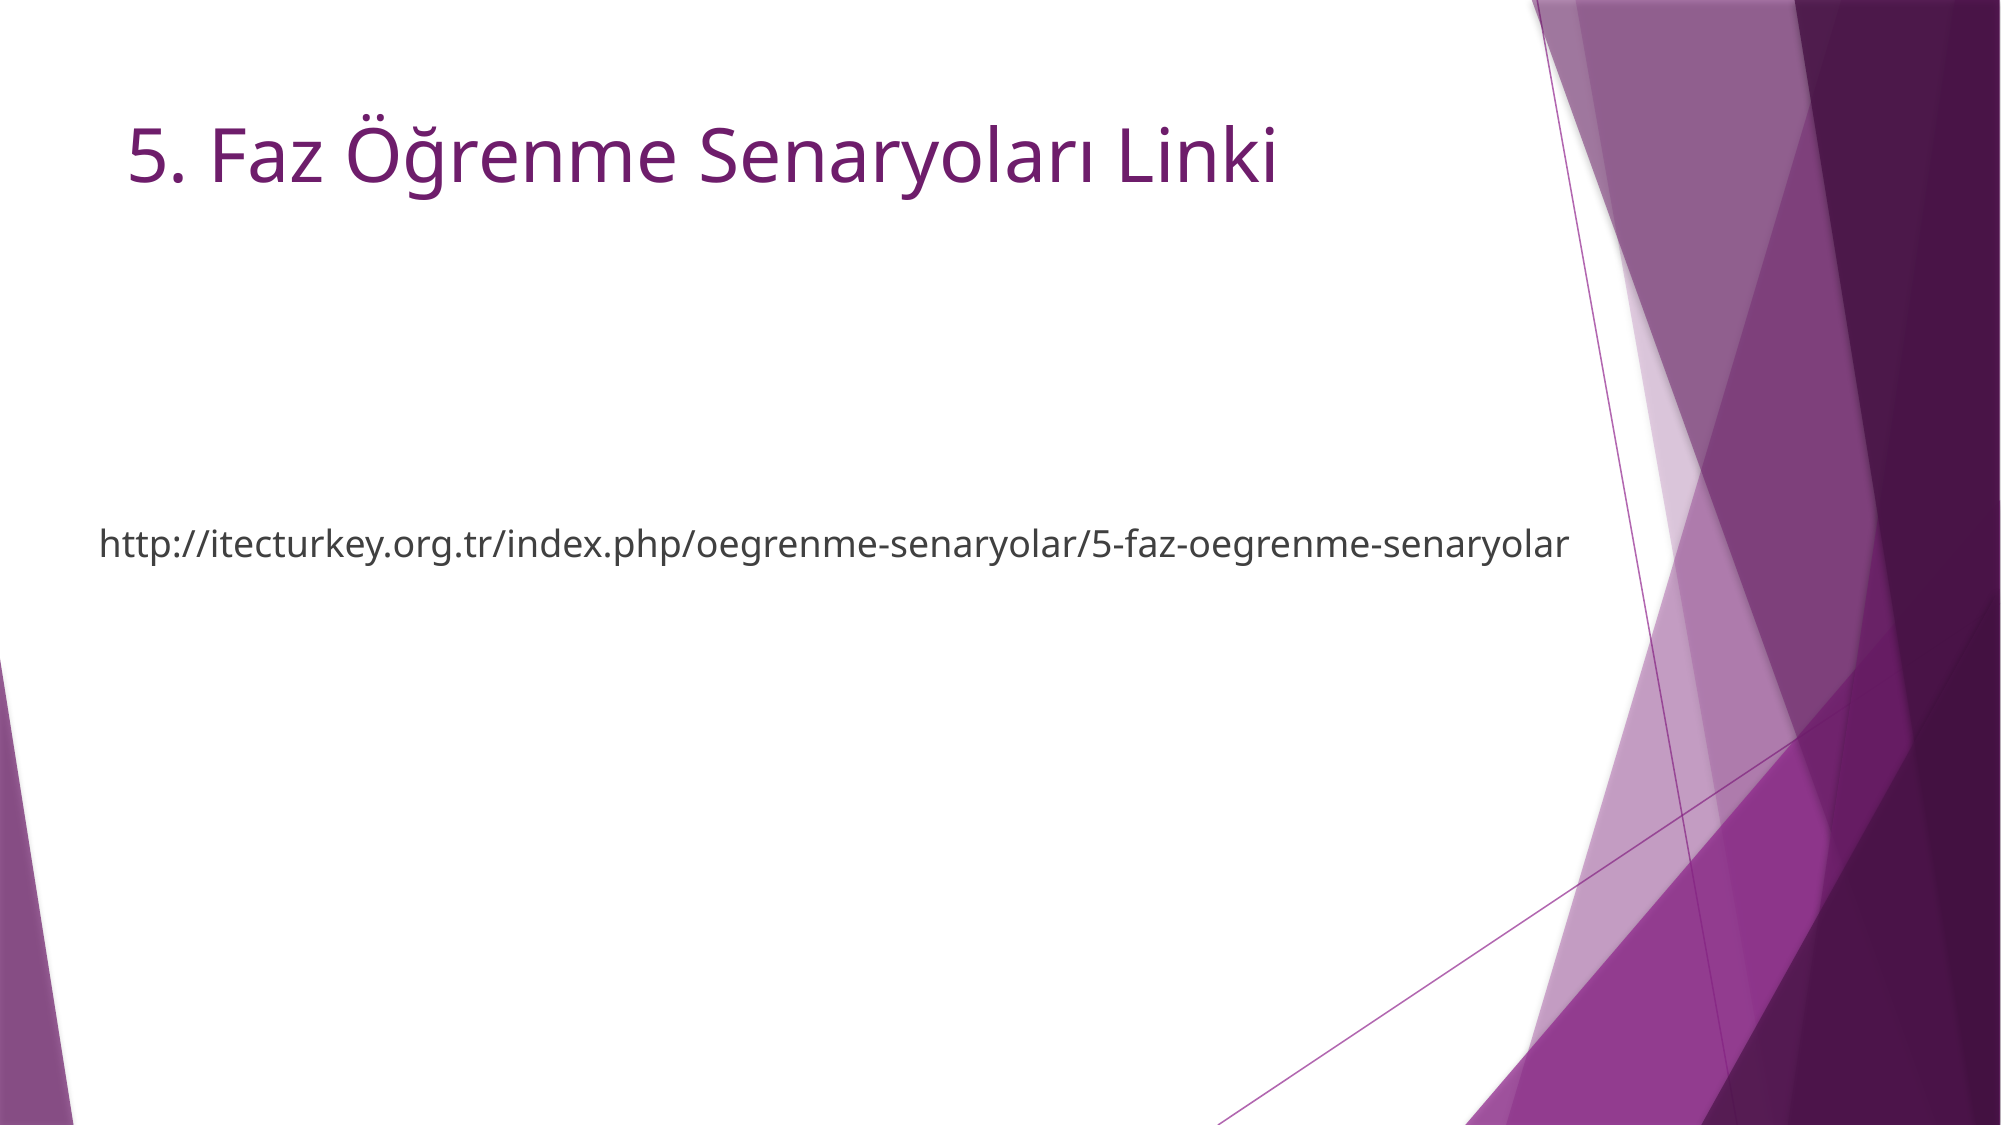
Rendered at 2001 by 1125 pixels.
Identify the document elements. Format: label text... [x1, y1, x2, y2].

list http://itecturkey.org.tr/index.php/oegrenme-senaryolar/5-faz-oegrenme-senaryolar [83, 512, 1587, 652]
title 5. Faz Öğrenme Senaryoları Linki [111, 99, 1522, 317]
